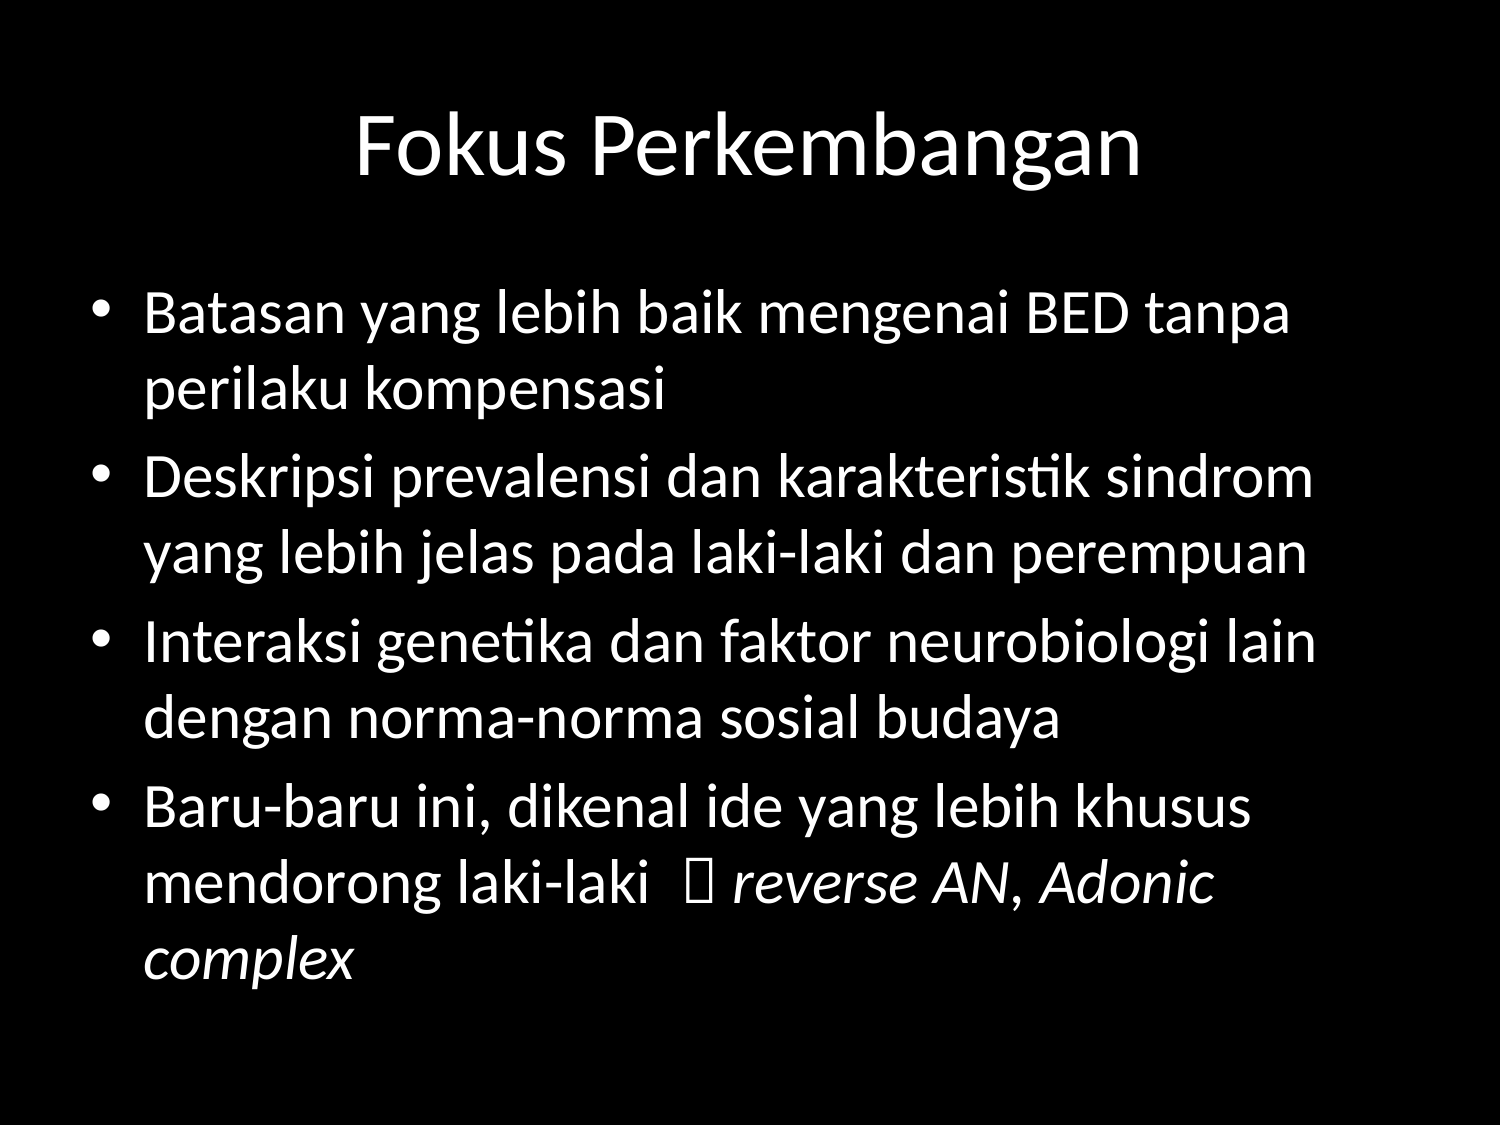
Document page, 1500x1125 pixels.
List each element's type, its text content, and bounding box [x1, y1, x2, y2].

list Batasan yang lebih baik mengenai BED tanpa perilaku kompensasi Deskripsi prevalensi dan karakteristik sindrom yang lebih jelas pada laki-laki dan perempuan Interaksi genetika dan faktor neurobiologi lain dengan norma-norma sosial budaya Baru-baru ini, dikenal ide yang lebih khusus mendorong laki-laki  reverse AN, Adonic complex [75, 262, 1425, 1005]
title Fokus Perkembangan [75, 45, 1425, 233]
